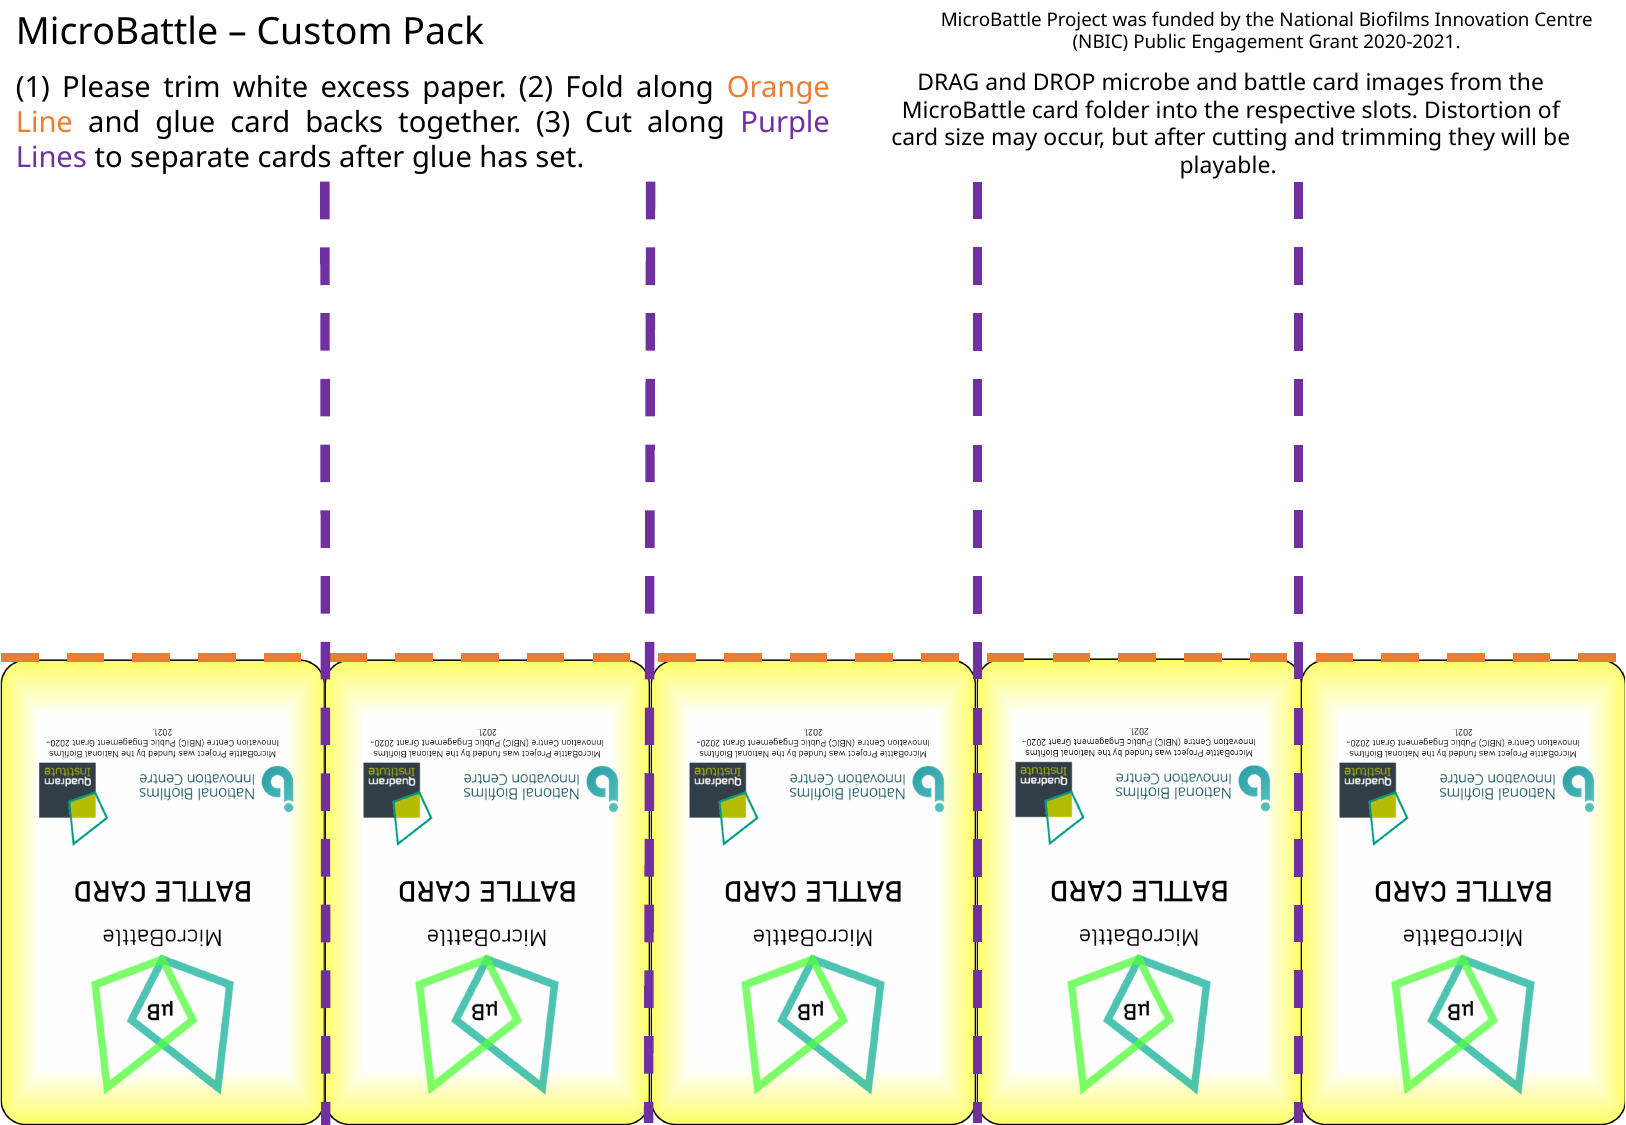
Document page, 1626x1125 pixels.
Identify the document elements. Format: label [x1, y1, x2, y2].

text_box [1, 0, 1625, 1125]
